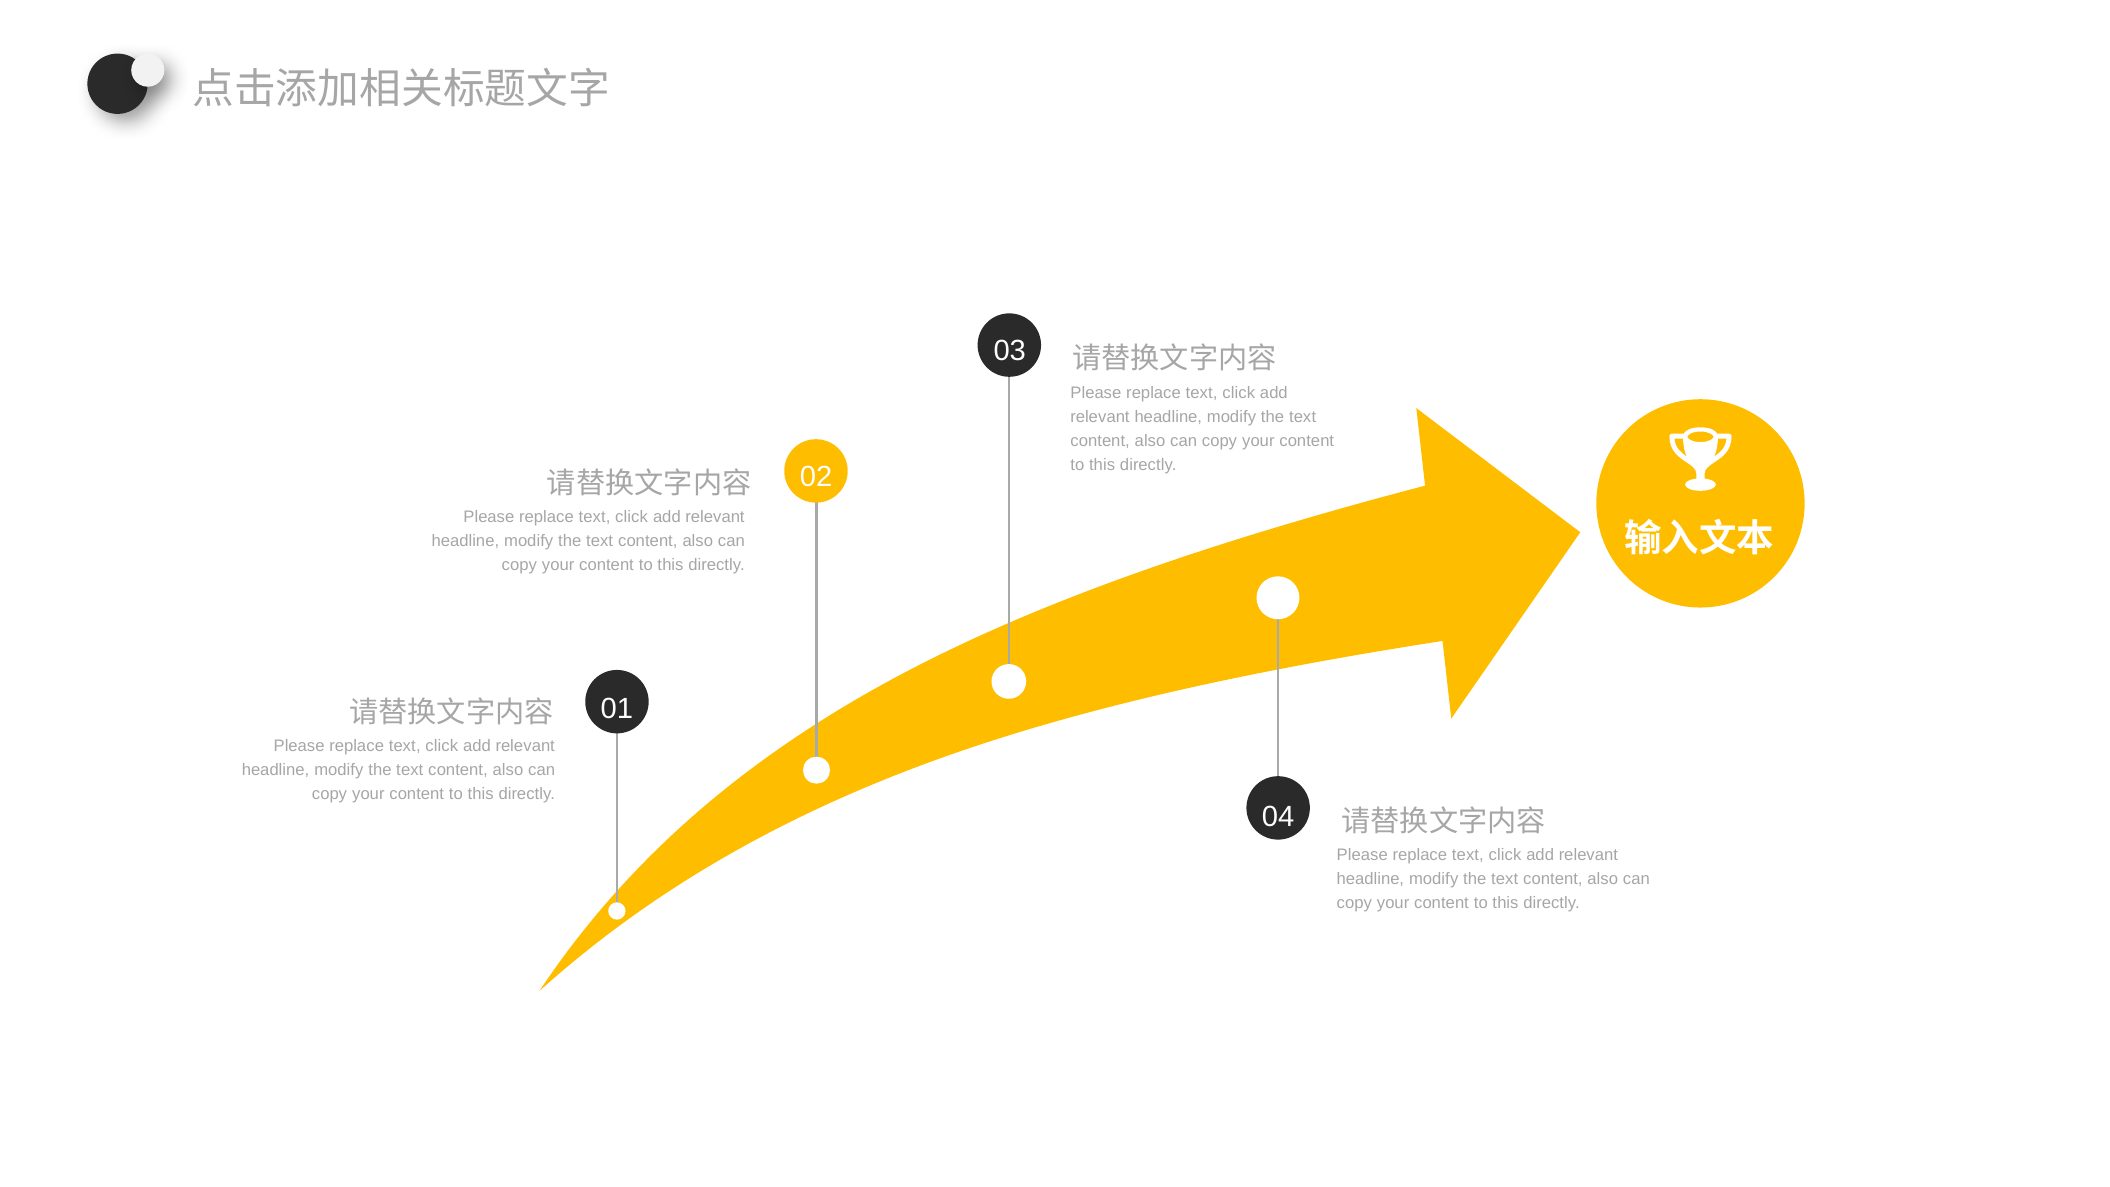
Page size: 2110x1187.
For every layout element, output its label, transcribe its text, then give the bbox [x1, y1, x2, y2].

text_box [130, 52, 166, 88]
text_box 请替换文字内容 [494, 457, 752, 500]
text_box [1246, 776, 1310, 833]
text_box [585, 669, 649, 734]
text_box [86, 52, 142, 115]
text_box [803, 756, 831, 784]
text_box [1669, 427, 1732, 491]
text_box Please replace text, click add relevant headline, modify the text content, also can copy your content to this directly. [1070, 378, 1352, 474]
text_box [1256, 576, 1300, 620]
text_box [991, 664, 1027, 699]
text_box 请替换文字内容 [315, 686, 554, 729]
text_box [784, 439, 848, 503]
text_box 02 [796, 447, 836, 495]
text_box 04 [1258, 787, 1298, 835]
text_box [1261, 835, 1295, 840]
text_box 01 [597, 680, 637, 727]
text_box 请替换文字内容 [1072, 332, 1294, 375]
text_box [977, 313, 1042, 377]
text_box 点击添加相关标题文字 [176, 53, 680, 114]
text_box 输入文本 [1622, 499, 1776, 561]
text_box Please replace text, click add relevant headline, modify the text content, also can copy your content to this directly. [1336, 839, 1676, 912]
text_box [539, 408, 1581, 991]
text_box 03 [990, 321, 1030, 369]
text_box 请替换文字内容 [1341, 795, 1563, 838]
text_box Please replace text, click add relevant headline, modify the text content, also can copy your content to this directly. [406, 501, 746, 574]
text_box Please replace text, click add relevant headline, modify the text content, also can copy your content to this directly. [216, 730, 556, 803]
text_box [1596, 399, 1805, 608]
text_box [608, 902, 626, 920]
